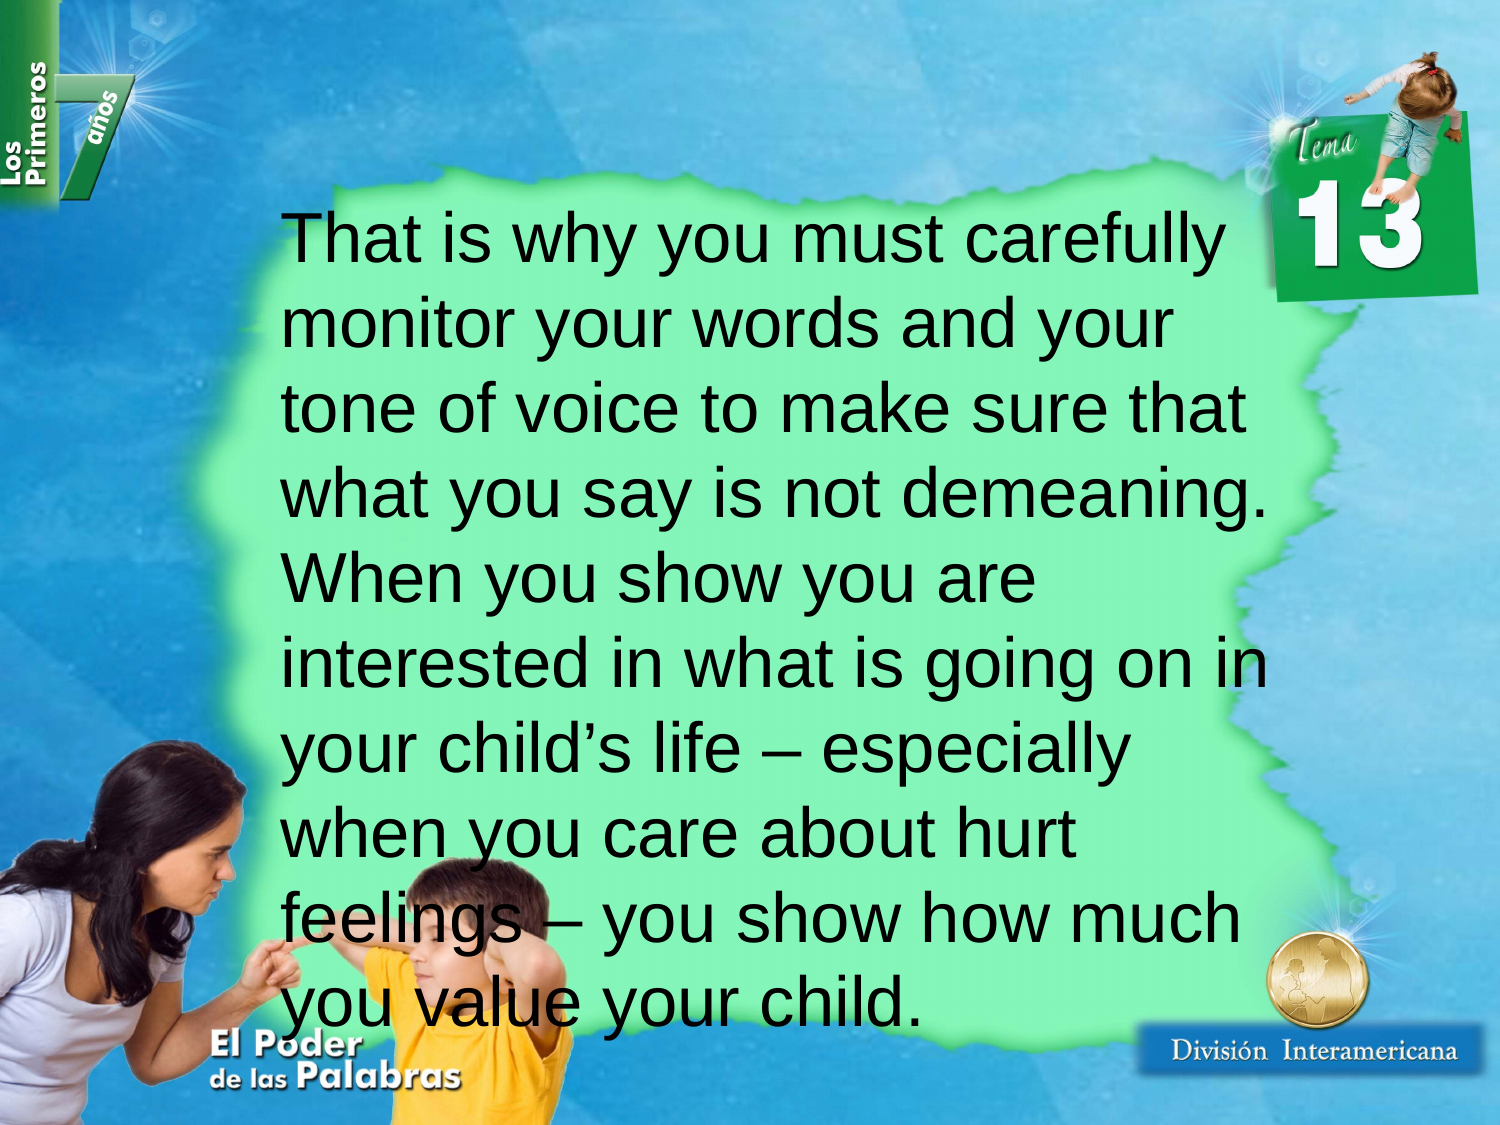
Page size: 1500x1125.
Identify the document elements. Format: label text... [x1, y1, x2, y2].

picture [0, 0, 1500, 1125]
text_box That is why you must carefully monitor your words and your tone of voice to make sure that what you say is not demeaning. When you show you are interested in what is going on in your child’s life – especially when you care about hurt feelings – you show how much you value your child. [265, 184, 1306, 1049]
